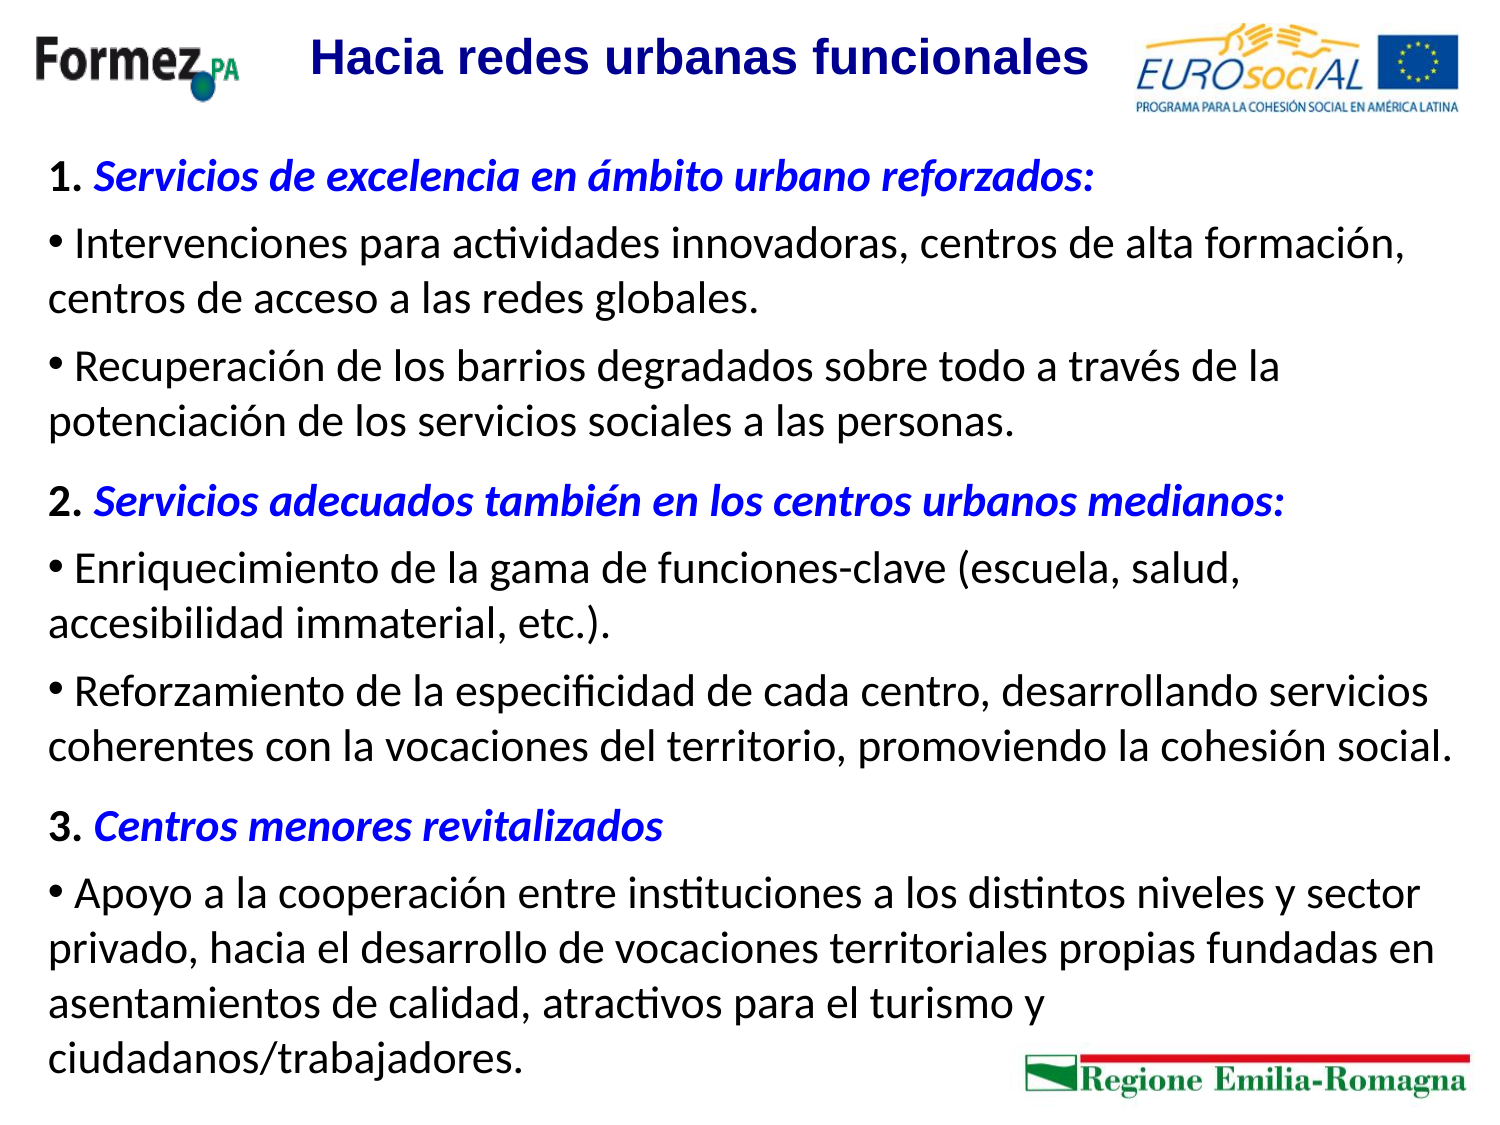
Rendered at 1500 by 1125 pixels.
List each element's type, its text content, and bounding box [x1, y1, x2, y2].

text_box Hacia redes urbanas funcionales [286, 16, 1114, 92]
text_box 1. Servicios de excelencia en ámbito urbano reforzados: Intervenciones para actividades innovadoras, centros de alta formación, centros de acceso a las redes globales. Recuperación de los barrios degradados sobre todo a través de la potenciación de los servicios sociales a las personas. 2. Servicios adecuados también en los centros urbanos medianos: Enriquecimiento de la gama de funciones-clave (escuela, salud, accesibilidad immaterial, etc.). Reforzamiento de la especificidad de cada centro, desarrollando servicios coherentes con la vocaciones del territorio, promoviendo la cohesión social. 3. Centros menores revitalizados Apoyo a la cooperación entre instituciones a los distintos niveles y sector privado, hacia el desarrollo de vocaciones territoriales propias fundadas en asentamientos de calidad, atractivos para el turismo y ciudadanos/trabajadores. [33, 138, 1483, 1091]
picture [1009, 1042, 1483, 1113]
picture [32, 26, 241, 105]
picture [1134, 23, 1460, 113]
